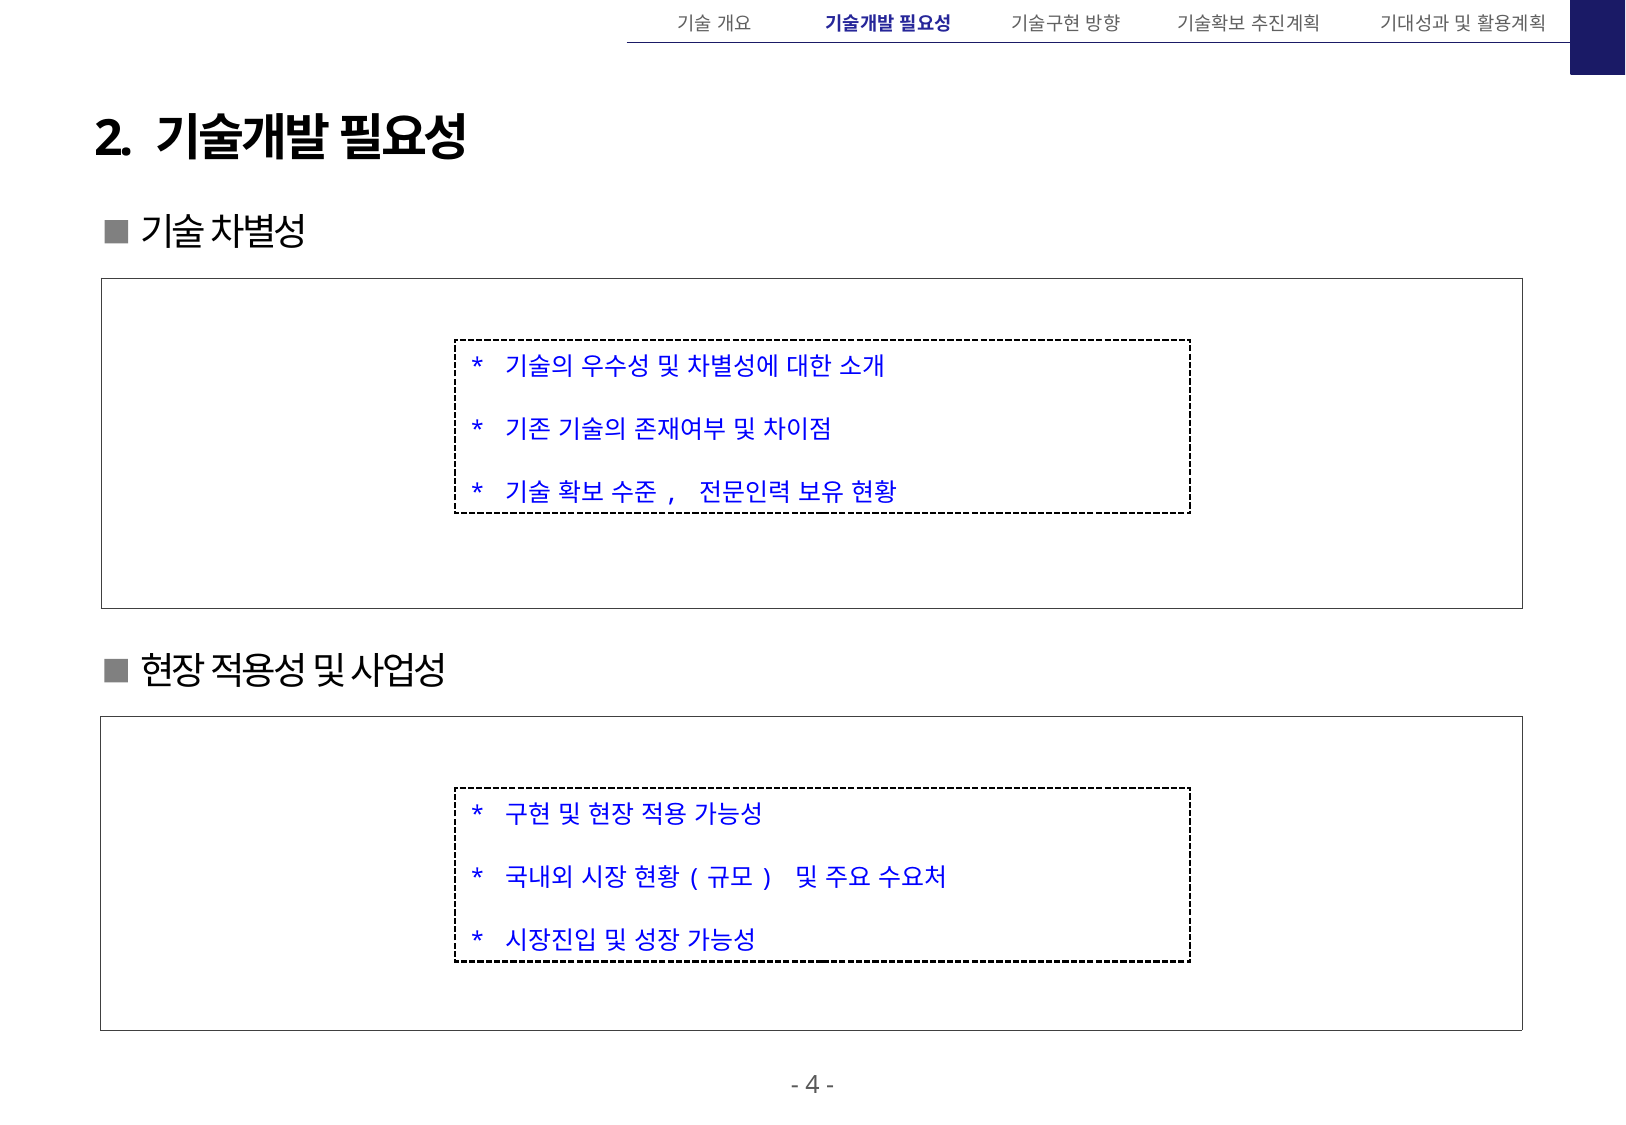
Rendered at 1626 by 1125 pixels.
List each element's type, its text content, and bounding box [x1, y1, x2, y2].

table_header [101, 717, 1522, 1030]
text_box * 구현 및 현장 적용 가능성 * 국내외 시장 현황(규모) 및 주요 수요처 * 시장진입 및 성장 가능성 [454, 788, 1191, 962]
table_header [102, 279, 1522, 608]
text_box 기술확보 추진계획 [1139, 7, 1334, 43]
text_box 기술 개요 [626, 7, 791, 43]
text_box 2. 기술개발 필요성 [79, 97, 553, 173]
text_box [83, 639, 557, 701]
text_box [84, 200, 558, 262]
text_box 기대성과 및 활용계획 [1334, 7, 1593, 43]
text_box 기술개발 필요성 [791, 7, 968, 43]
text_box 기술구현 방향 [968, 7, 1139, 43]
text_box * 기술의 우수성 및 차별성에 대한 소개 * 기존 기술의 존재여부 및 차이점 * 기술 확보 수준, 전문인력 보유 현황 [454, 339, 1191, 514]
